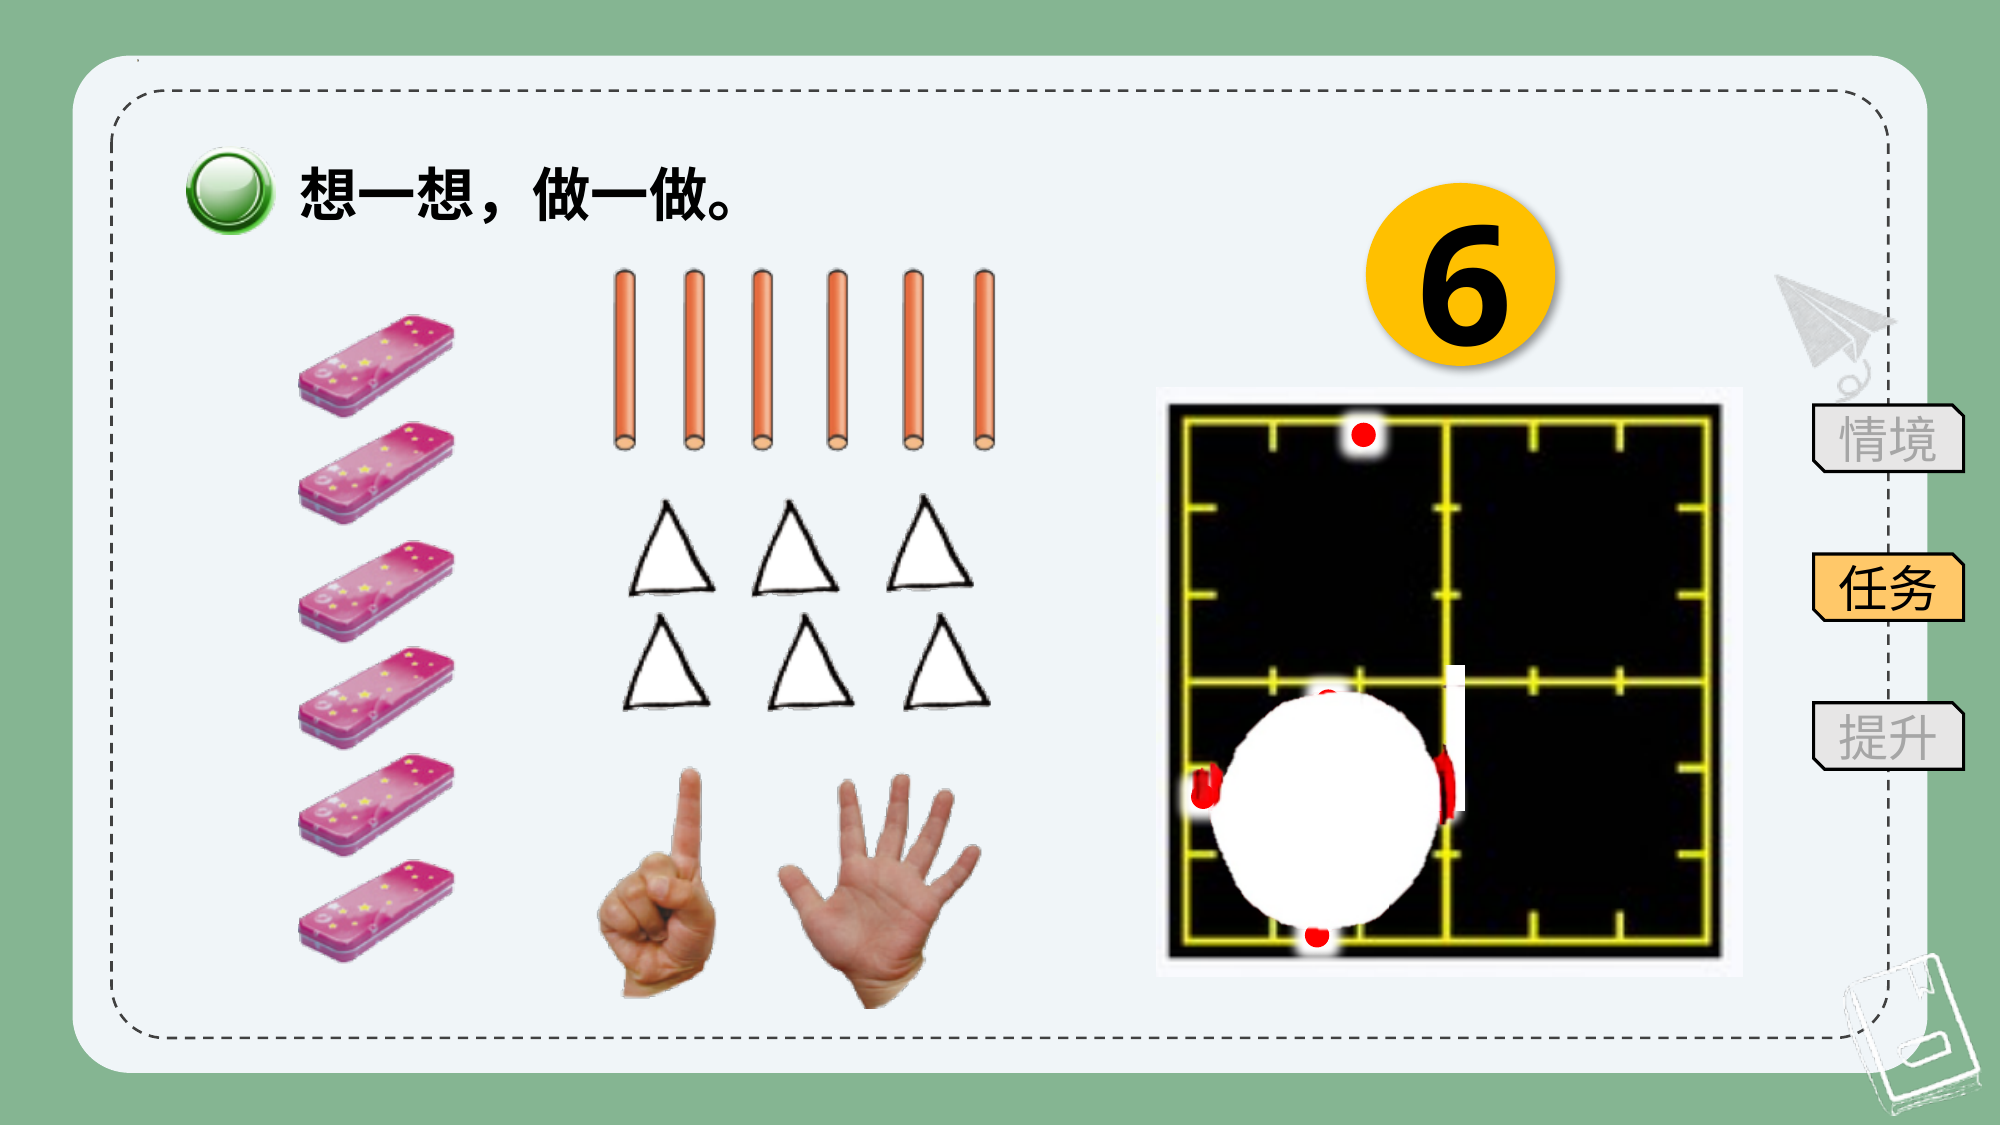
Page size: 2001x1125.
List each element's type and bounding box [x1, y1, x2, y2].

picture [298, 304, 456, 526]
picture [609, 265, 641, 452]
picture [747, 265, 778, 452]
picture [679, 265, 710, 453]
picture [898, 265, 929, 452]
picture [738, 480, 869, 718]
text_box [1366, 171, 1555, 389]
picture [872, 475, 1005, 718]
picture [1843, 953, 1982, 1116]
text_box [1706, 236, 1964, 770]
picture [969, 265, 1000, 453]
picture [1156, 387, 1743, 977]
picture [822, 265, 853, 452]
picture [609, 480, 730, 718]
picture [588, 764, 721, 1000]
picture [770, 770, 986, 1009]
picture [298, 530, 456, 964]
text_box [186, 146, 783, 237]
